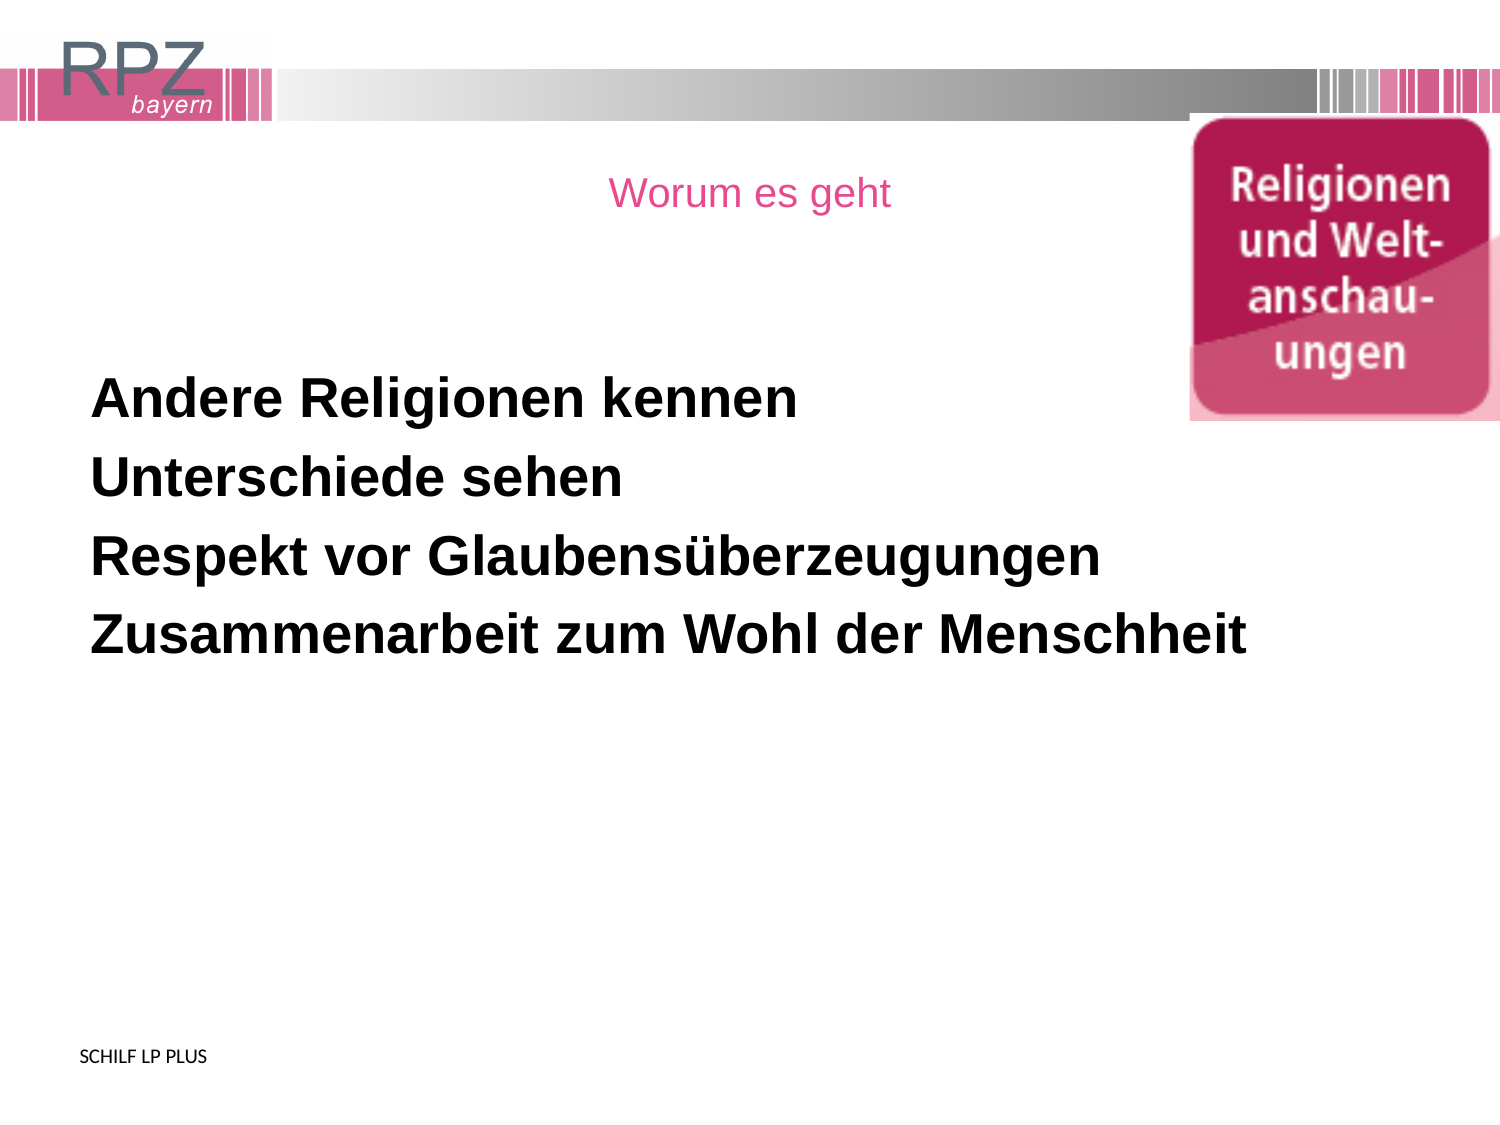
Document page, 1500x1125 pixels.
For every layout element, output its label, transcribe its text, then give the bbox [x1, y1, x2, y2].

title Worum es geht [75, 149, 1184, 233]
picture [1189, 69, 1500, 421]
picture [0, 31, 272, 121]
list Andere Religionen kennen Unterschiede sehen Respekt vor Glaubensüberzeugungen Zusammenarbeit zum Wohl der Menschheit [75, 262, 1425, 1005]
